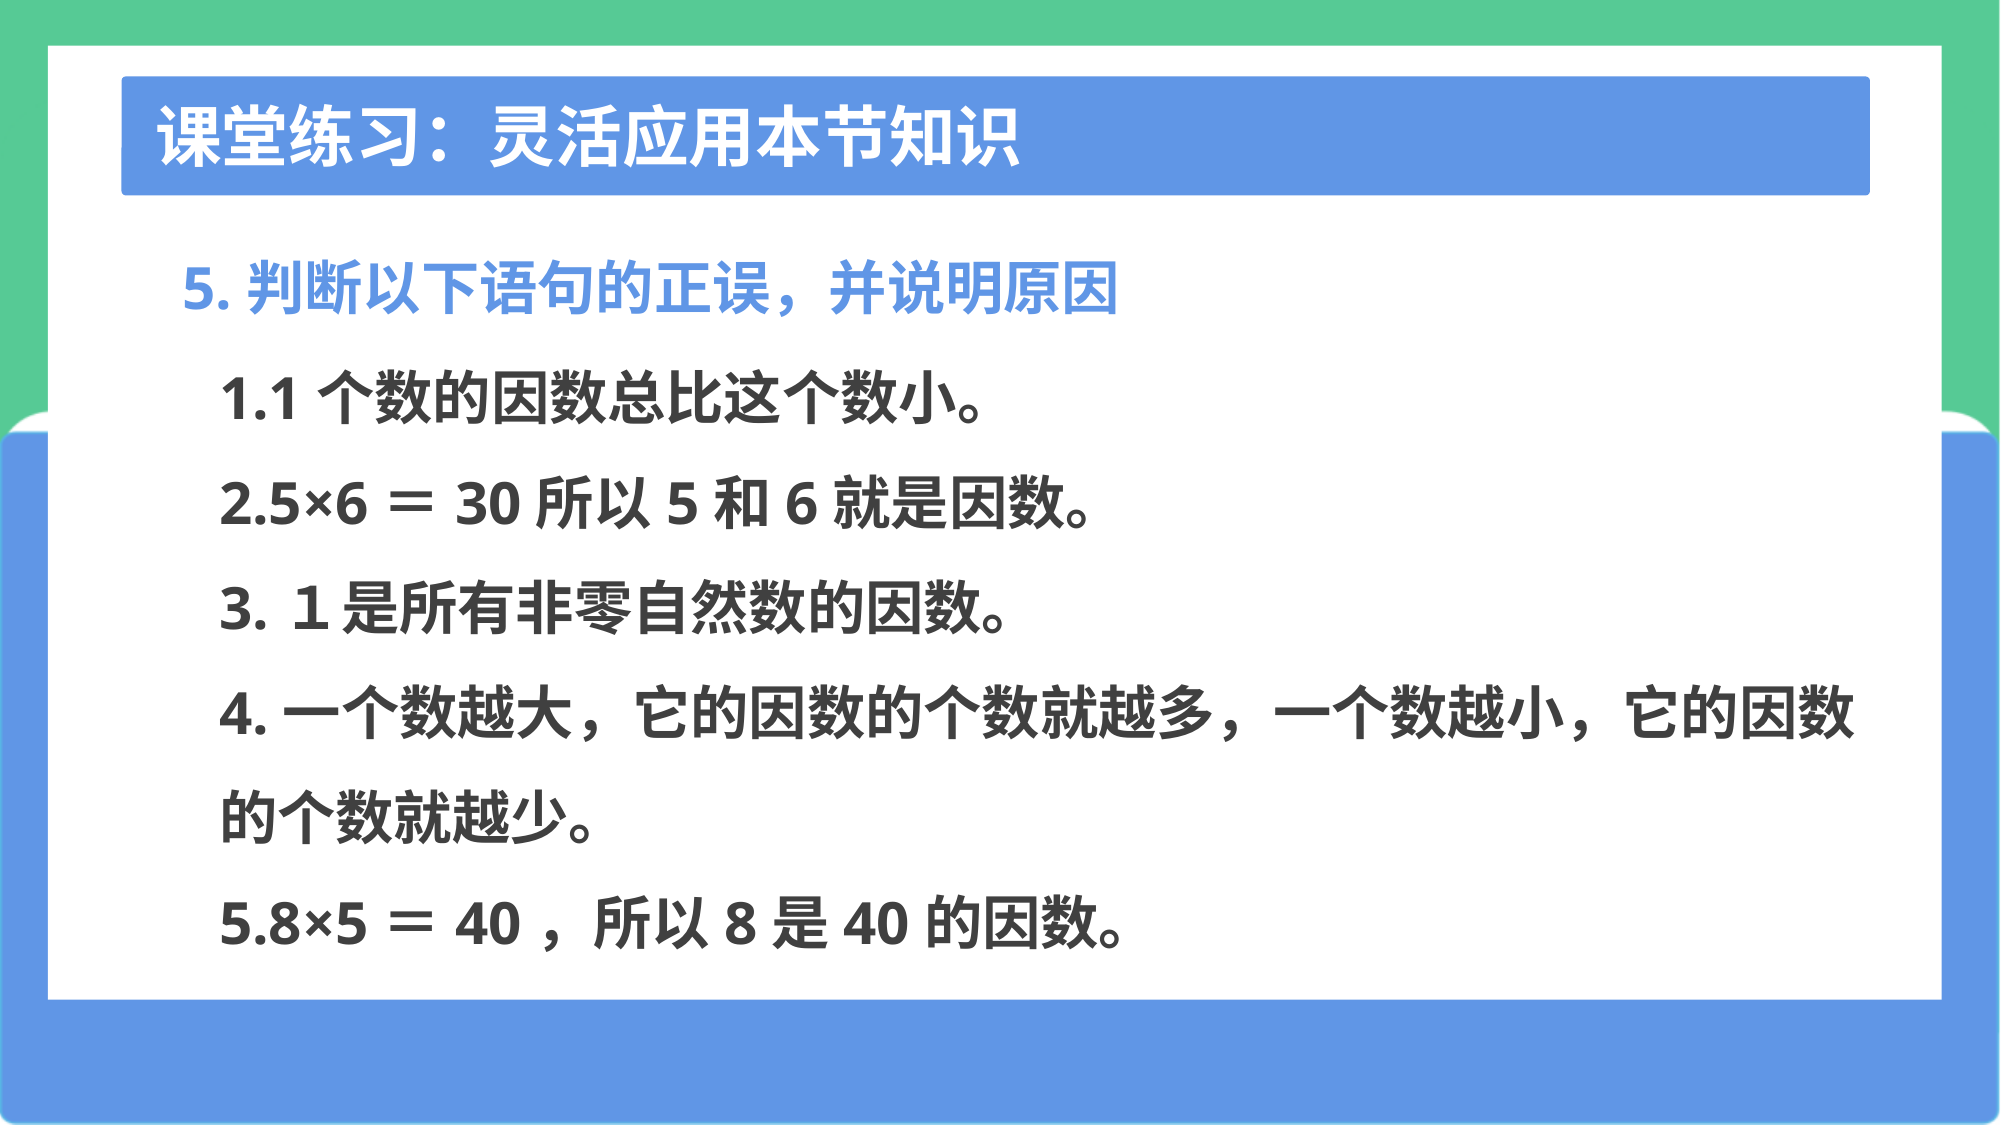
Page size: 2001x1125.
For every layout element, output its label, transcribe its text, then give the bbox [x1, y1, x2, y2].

picture [0, 0, 2001, 1125]
text_box [120, 75, 1872, 197]
text_box 1.1个数的因数总比这个数小。 2.5×6＝30所以5和6就是因数。 3.１是所有非零自然数的因数。 4.一个数越大，它的因数的个数就越多，一个数越小，它的因数的个数就越少。 5.8×5＝40，所以8是40的因数。 [204, 318, 1886, 1034]
text_box 课堂练习：灵活应用本节知识 [140, 87, 1870, 182]
text_box 5.判断以下语句的正误，并说明原因 [167, 222, 1961, 399]
text_box [47, 45, 1943, 1001]
